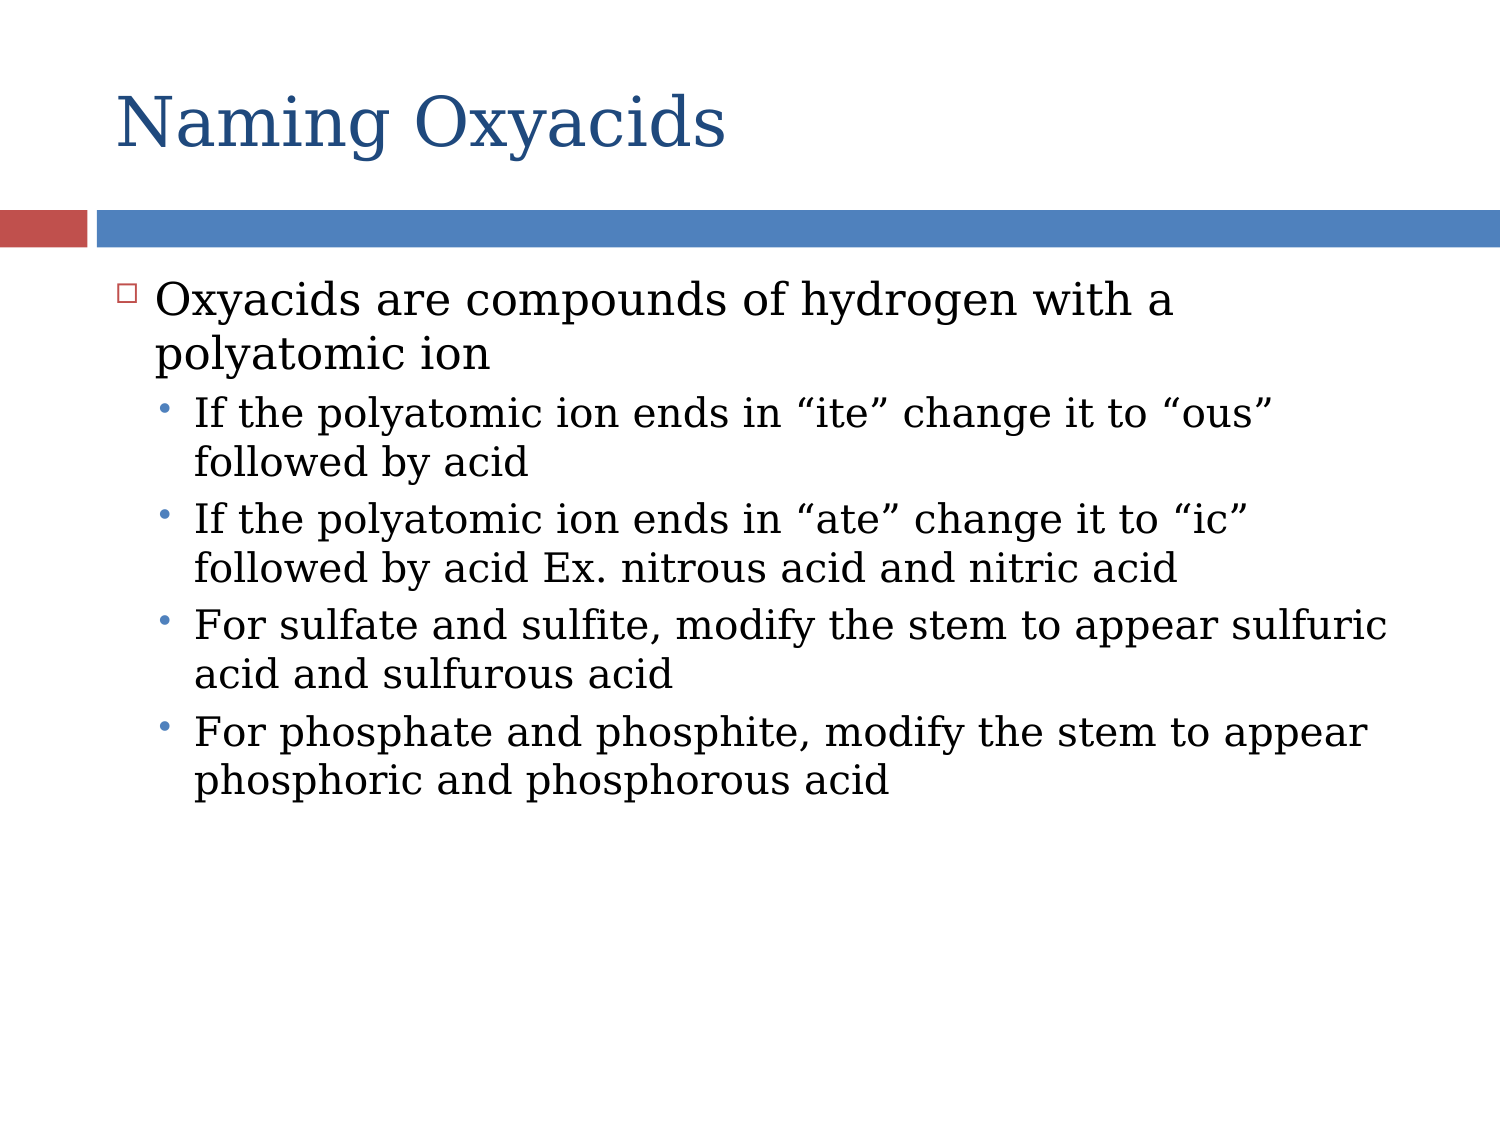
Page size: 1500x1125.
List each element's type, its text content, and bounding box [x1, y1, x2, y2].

list Oxyacids are compounds of hydrogen with a polyatomic ion If the polyatomic ion ends in “ite” change it to “ous” followed by acid If the polyatomic ion ends in “ate” change it to “ic” followed by acid Ex. nitrous acid and nitric acid For sulfate and sulfite, modify the stem to appear sulfuric acid and sulfurous acid For phosphate and phosphite, modify the stem to appear phosphoric and phosphorous acid [100, 262, 1438, 1000]
title Naming Oxyacids [100, 37, 1438, 200]
